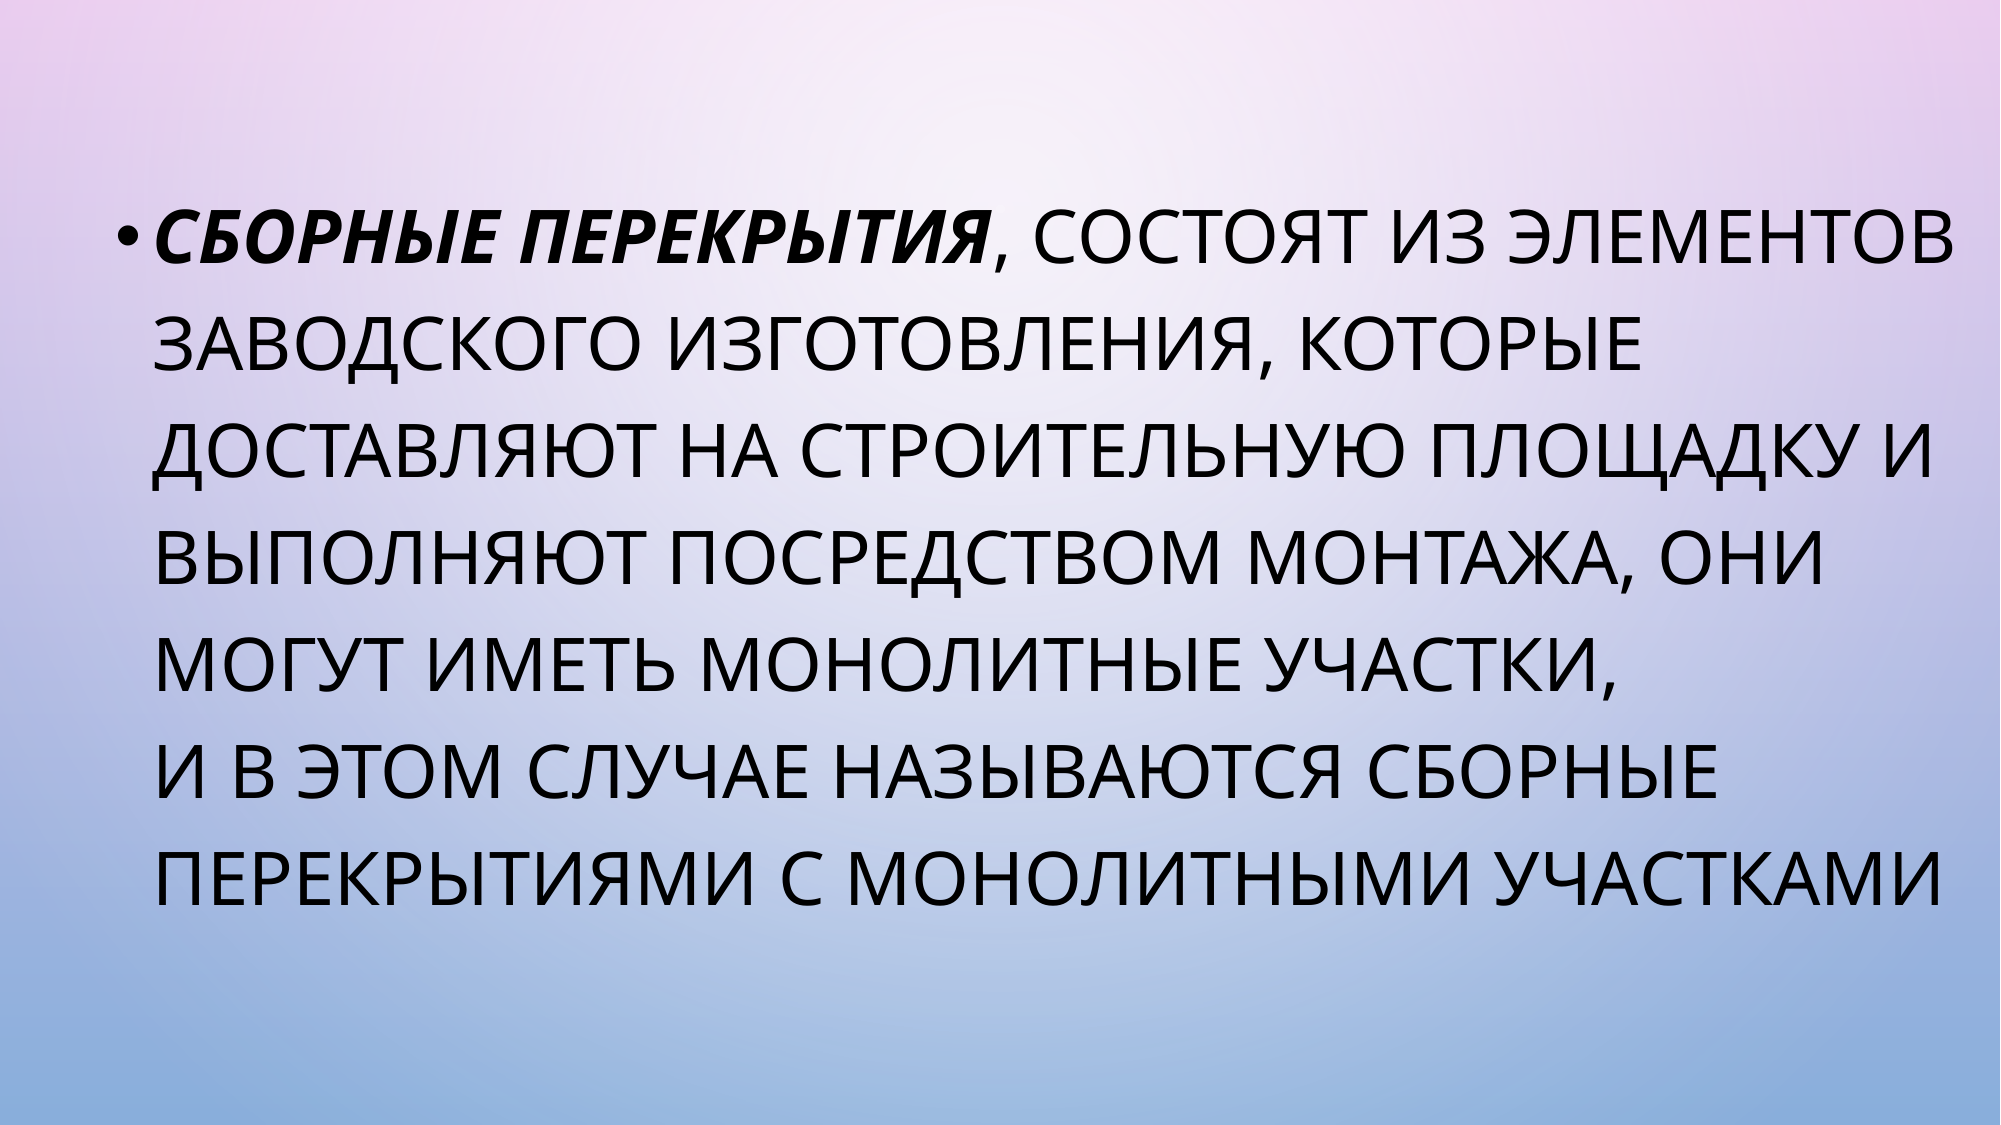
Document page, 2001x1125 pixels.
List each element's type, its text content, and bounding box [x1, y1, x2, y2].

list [0, 0, 2000, 615]
list сборные перекрытия, состоят из элементов заводского изготовления, которые доставляют на строительную площадку и выполняют посредством монтажа, они могут иметь монолитные участки, и в этом случае называются сборные перекрытиями с монолитными участками [100, 164, 2000, 932]
